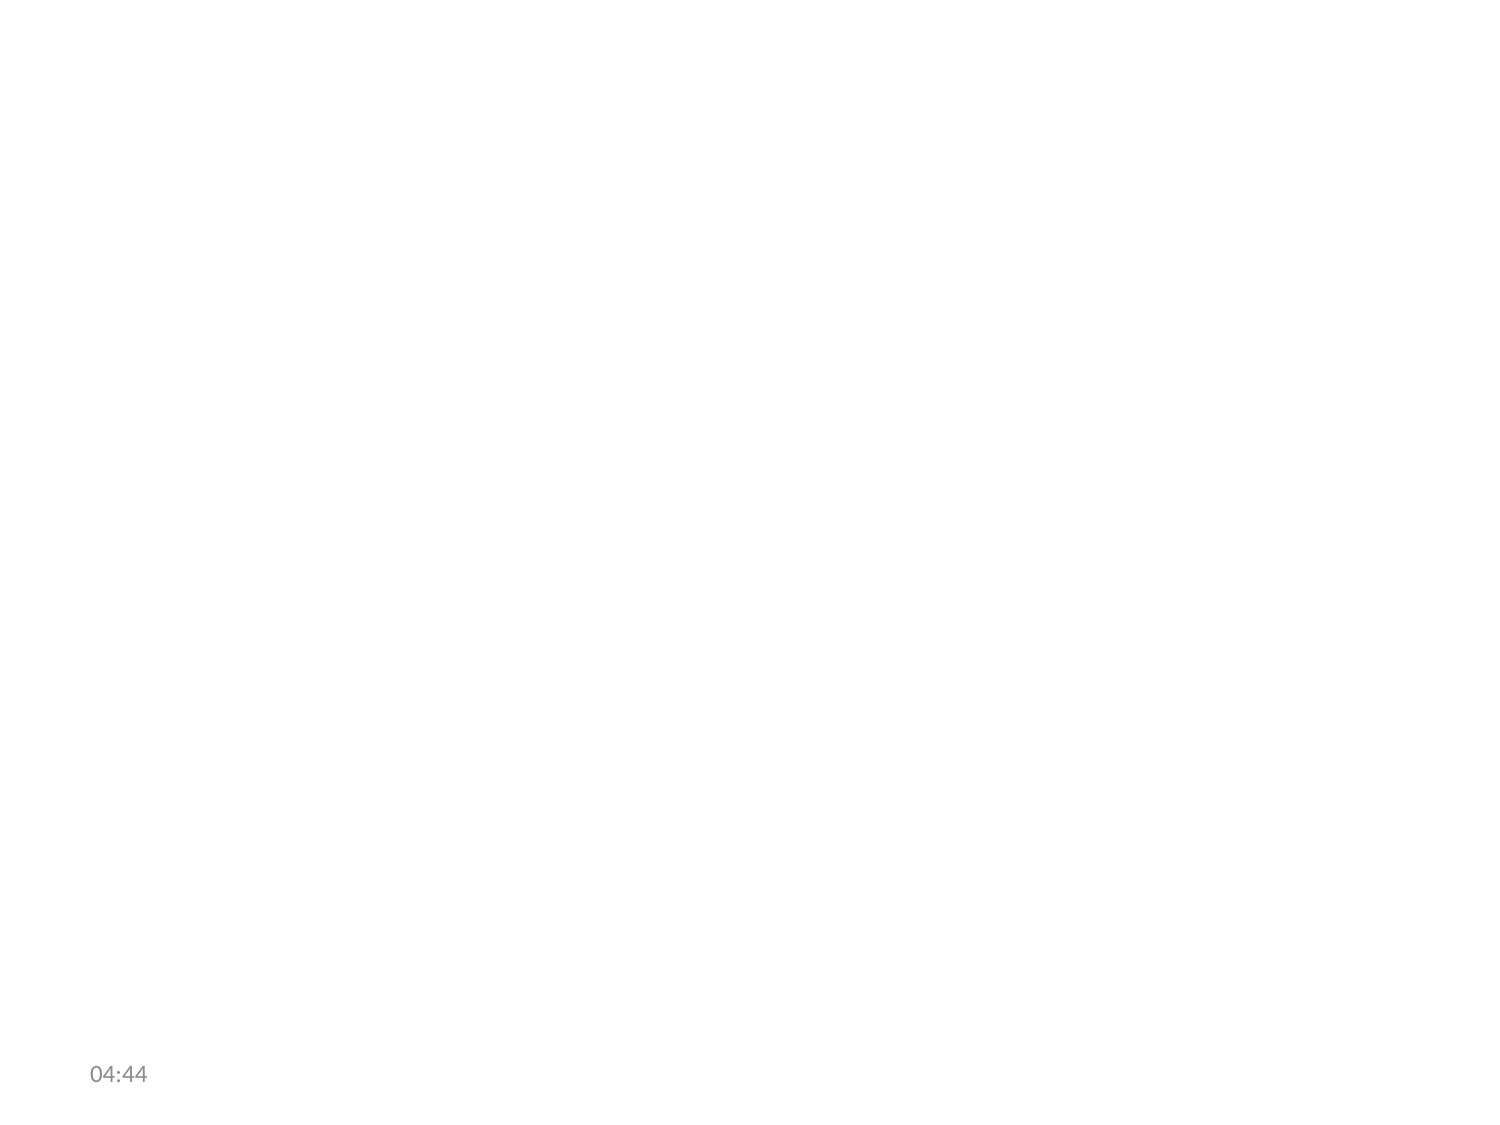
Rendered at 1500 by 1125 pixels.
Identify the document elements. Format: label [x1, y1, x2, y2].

slide_number [75, 1042, 425, 1103]
